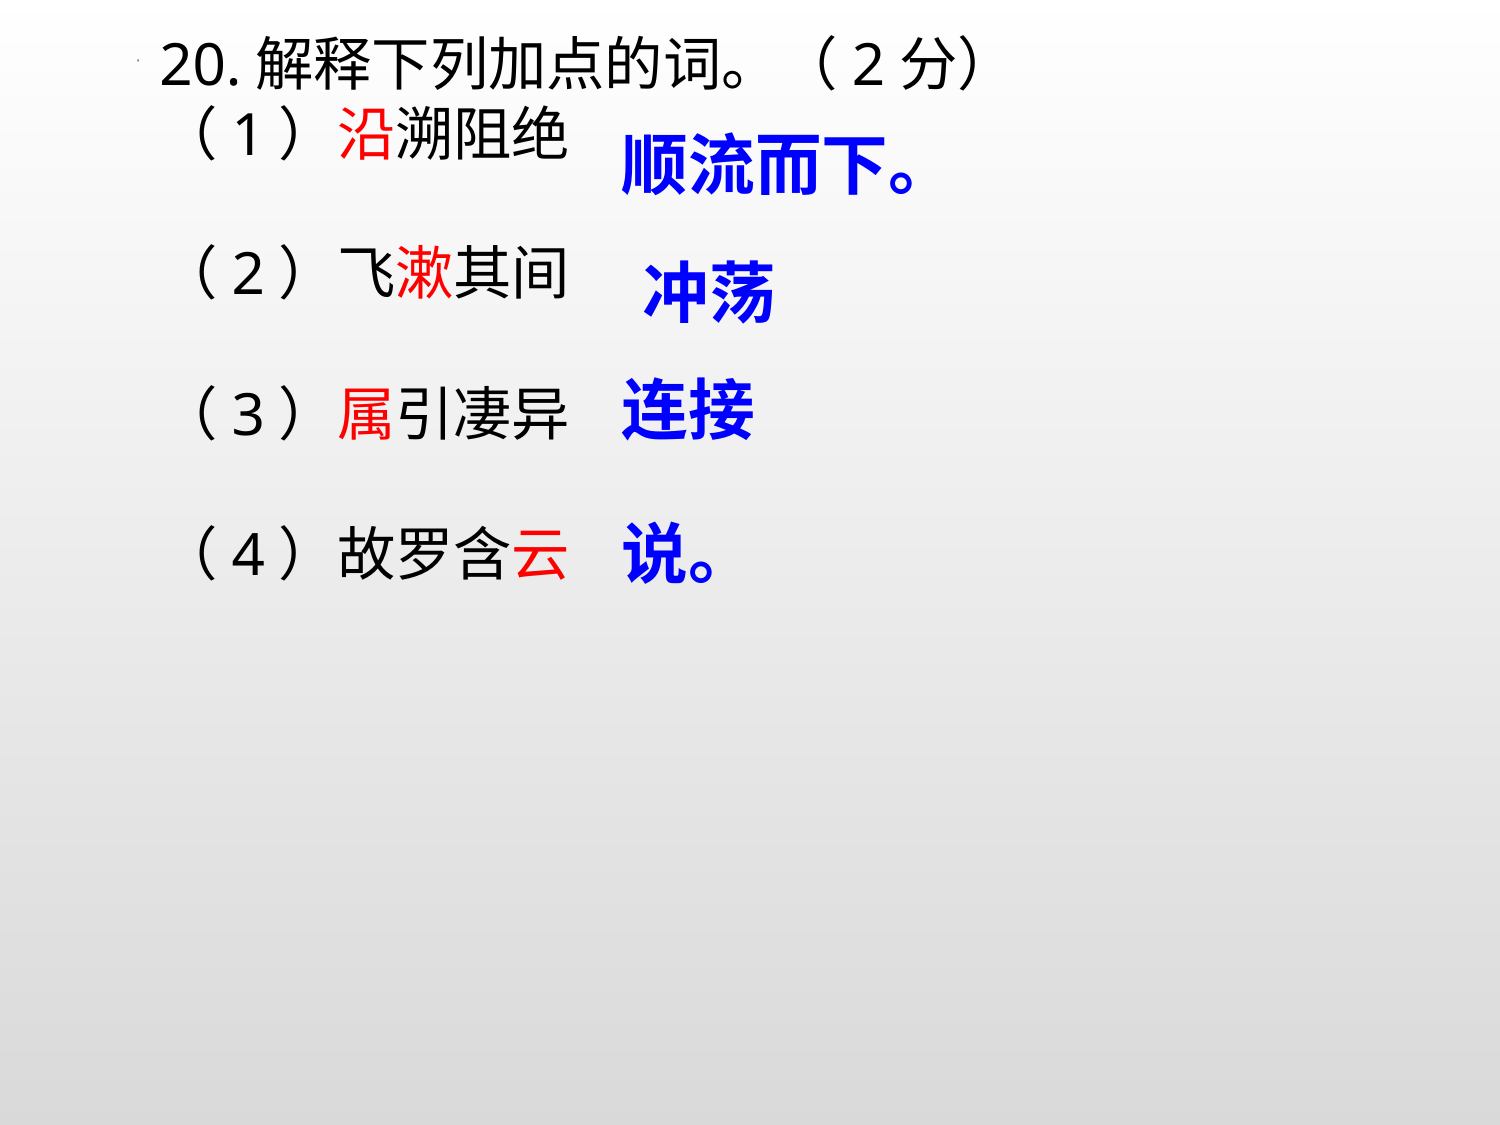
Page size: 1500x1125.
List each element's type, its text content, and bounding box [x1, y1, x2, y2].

text_box 20.解释下列加点的词。（2分） （1）沿溯阻绝 （2）飞漱其间 （3）属引凄异 （4）故罗含云 [69, 19, 1479, 594]
text_box 连接 [606, 360, 1168, 455]
text_box 冲荡 [627, 243, 1189, 339]
text_box 顺流而下。 [606, 115, 1168, 211]
text_box 说。 [606, 504, 1168, 599]
